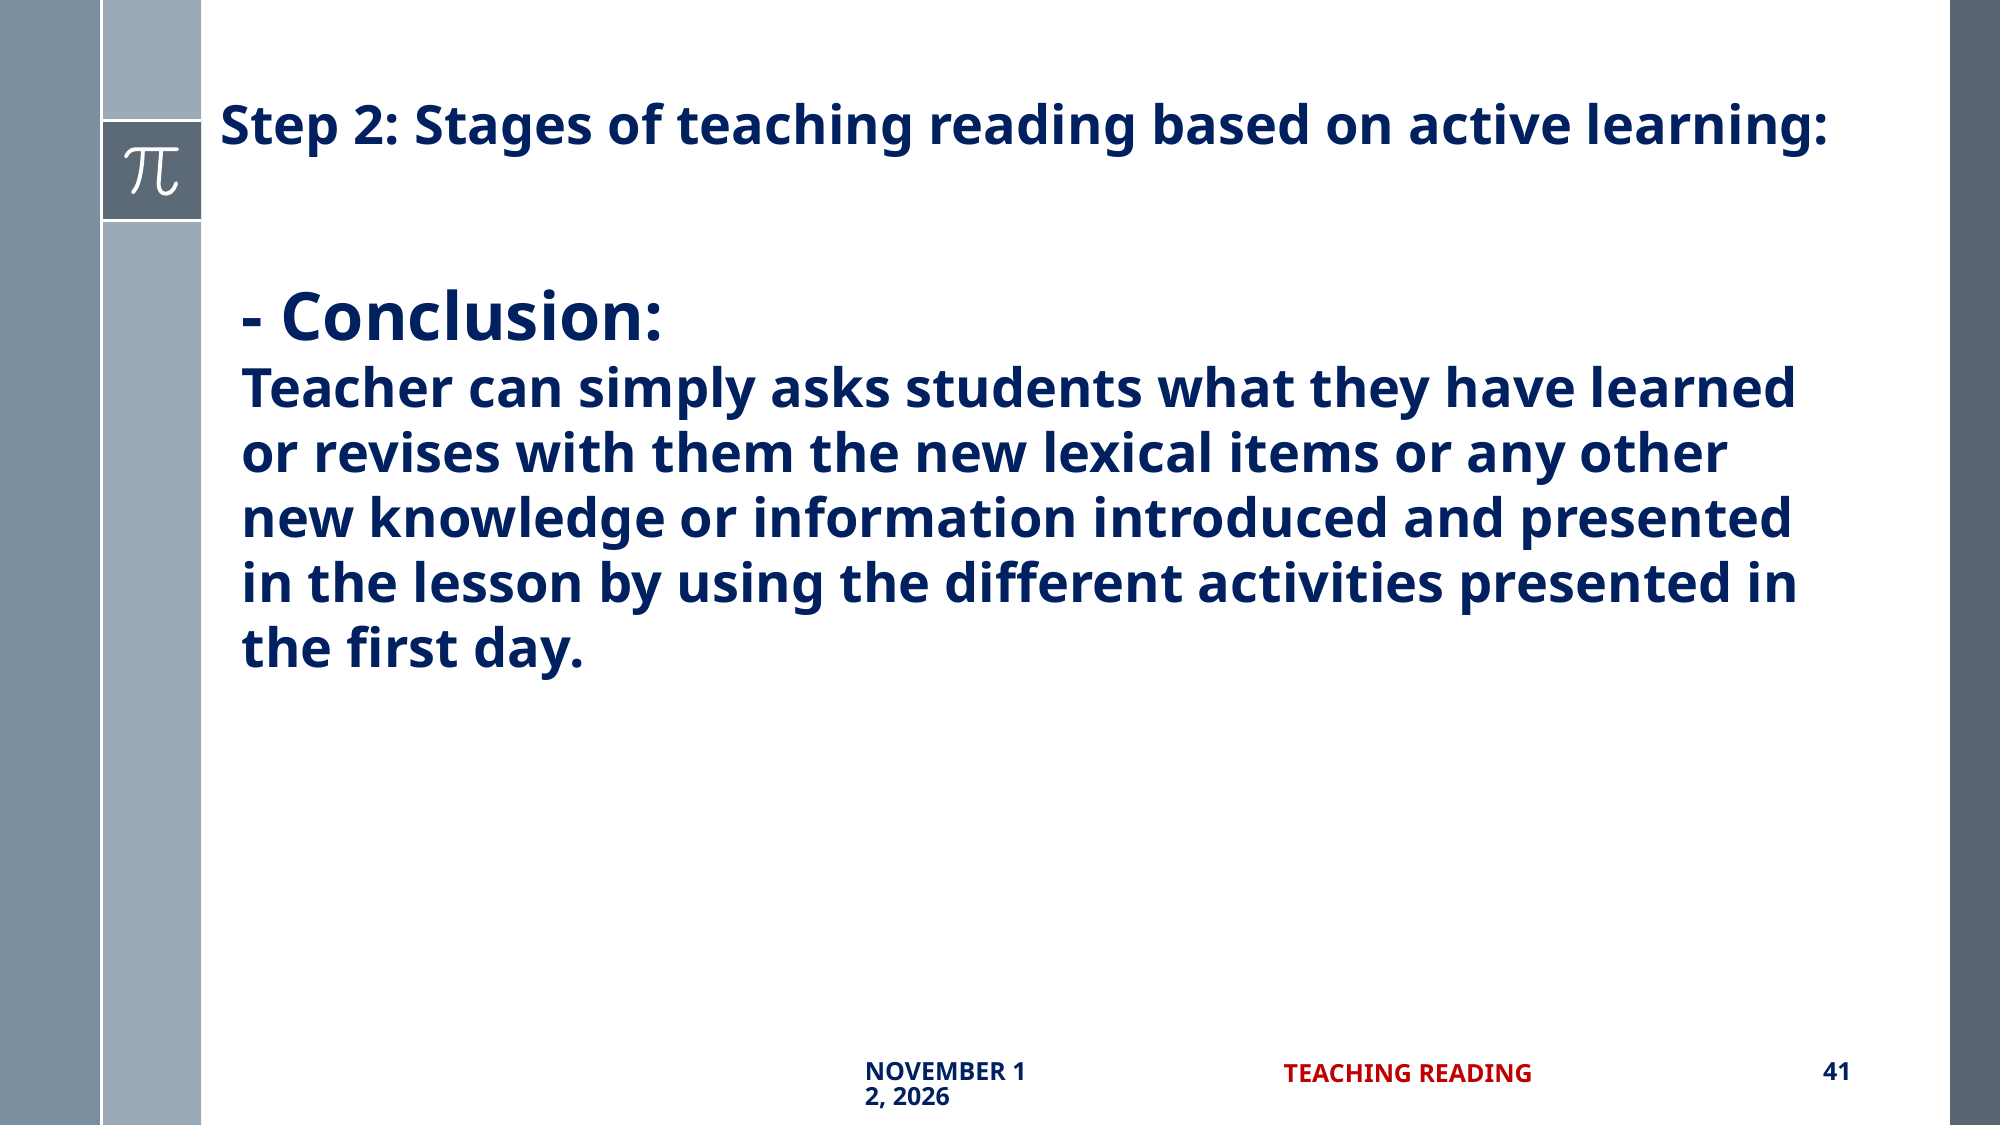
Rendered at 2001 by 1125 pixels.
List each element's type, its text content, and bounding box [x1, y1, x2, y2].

slide_number 41 [1766, 1042, 1867, 1103]
footer Teaching Reading [1082, 1042, 1735, 1103]
text_box - Conclusion: Teacher can simply asks students what they have learned or revises with them the new lexical items or any other new knowledge or information introduced and presented in the lesson by using the different activities presented in the first day. [226, 266, 1843, 751]
text_box Step 2: Stages of teaching reading based on active learning: [205, 83, 1923, 164]
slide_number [849, 1042, 1050, 1103]
